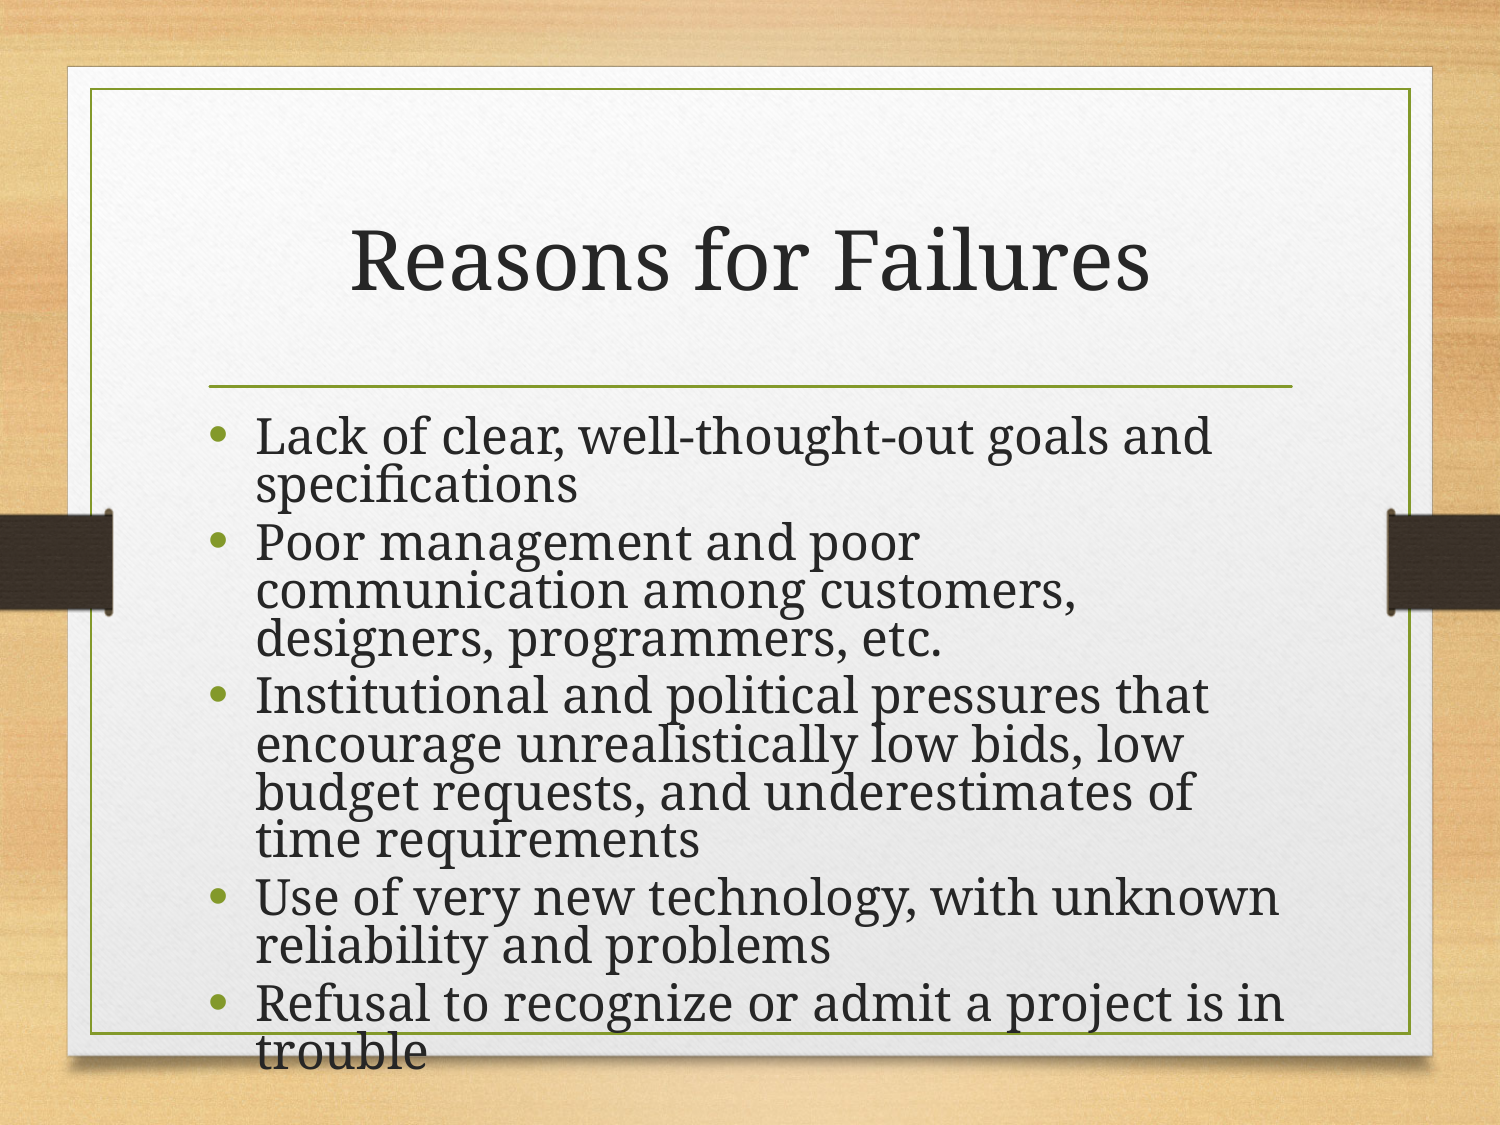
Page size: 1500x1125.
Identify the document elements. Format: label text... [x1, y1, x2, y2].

picture [0, 0, 1500, 1125]
list Lack of clear, well-thought-out goals and specifications Poor management and poor communication among customers, designers, programmers, etc. Institutional and political pressures that encourage unrealistically low bids, low budget requests, and underestimates of time requirements Use of very new technology, with unknown reliability and problems Refusal to recognize or admit a project is in trouble [193, 408, 1309, 974]
title Reasons for Failures [193, 150, 1309, 365]
